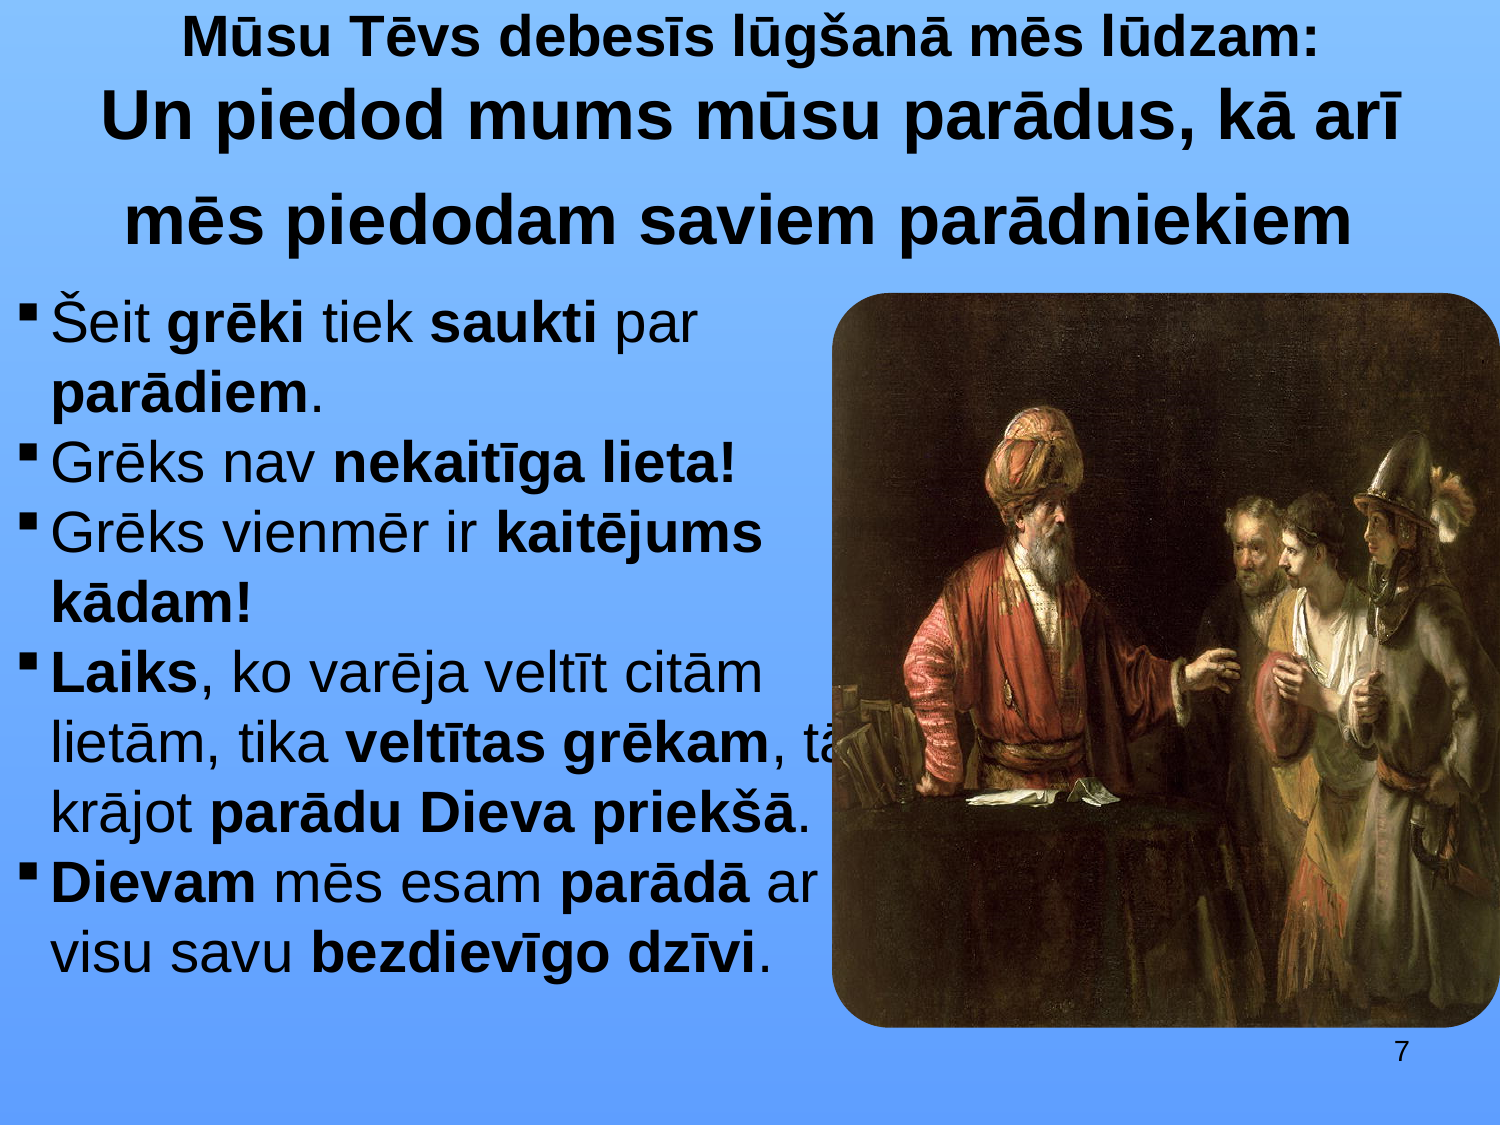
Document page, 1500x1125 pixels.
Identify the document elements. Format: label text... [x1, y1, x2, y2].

title Mūsu Tēvs debesīs lūgšanā mēs lūdzam: Un piedod mums mūsu parādus, kā arī mēs piedodam saviem parādniekiem [76, 73, 1428, 188]
text_box 7 [1074, 1036, 1425, 1103]
text_box Šeit grēki tiek saukti par parādiem. Grēks nav nekaitīga lieta! Grēks vienmēr ir kaitējums kādam! Laiks, ko varēja veltīt citām lietām, tika veltītas grēkam, tā krājot parādu Dieva priekšā. Dievam mēs esam parādā ar visu savu bezdievīgo dzīvi. [0, 276, 926, 1062]
picture [831, 292, 1500, 1028]
